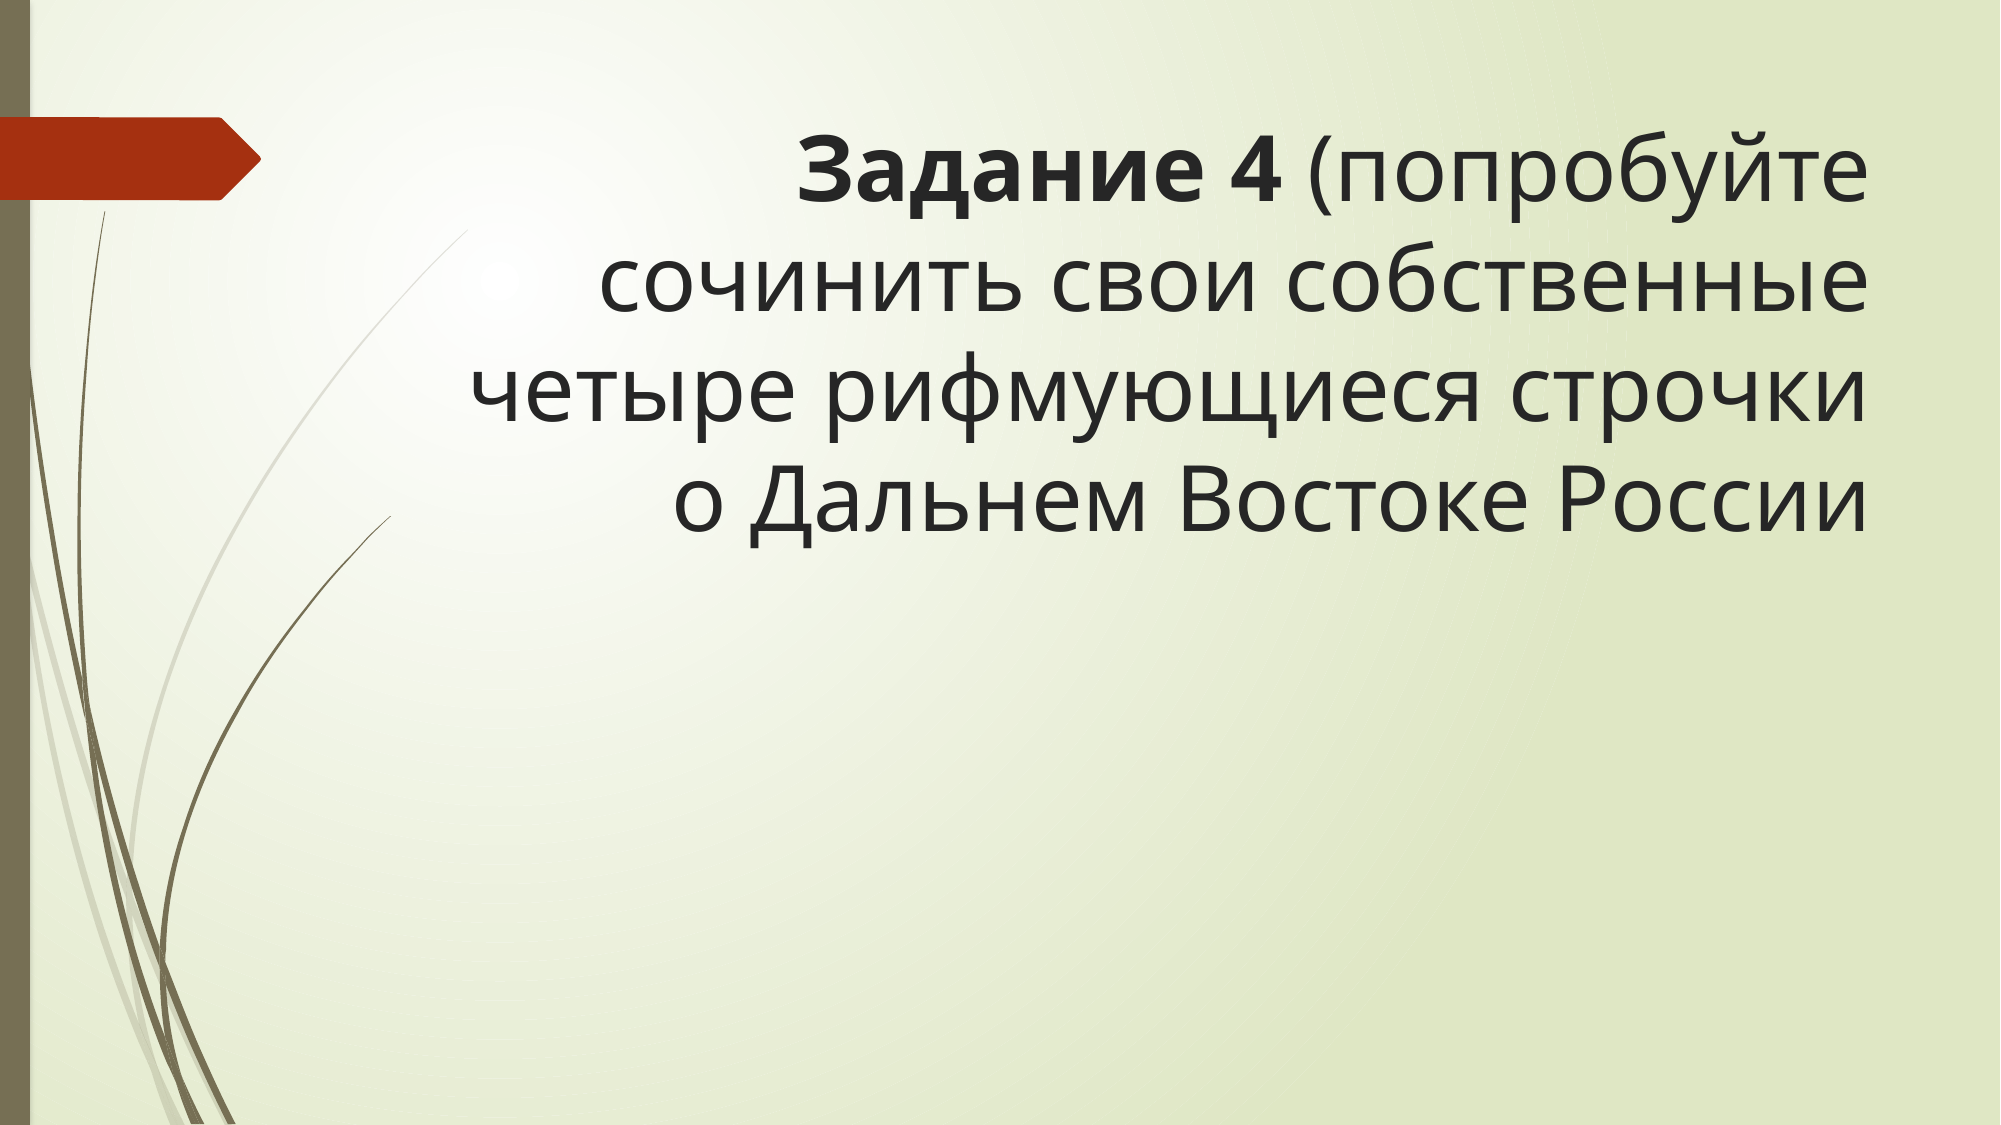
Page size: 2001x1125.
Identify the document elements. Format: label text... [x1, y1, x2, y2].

title Задание 4 (попробуйте сочинить свои собственные четыре рифмующиеся строчки о Дальнем Востоке России [425, 102, 1888, 1015]
